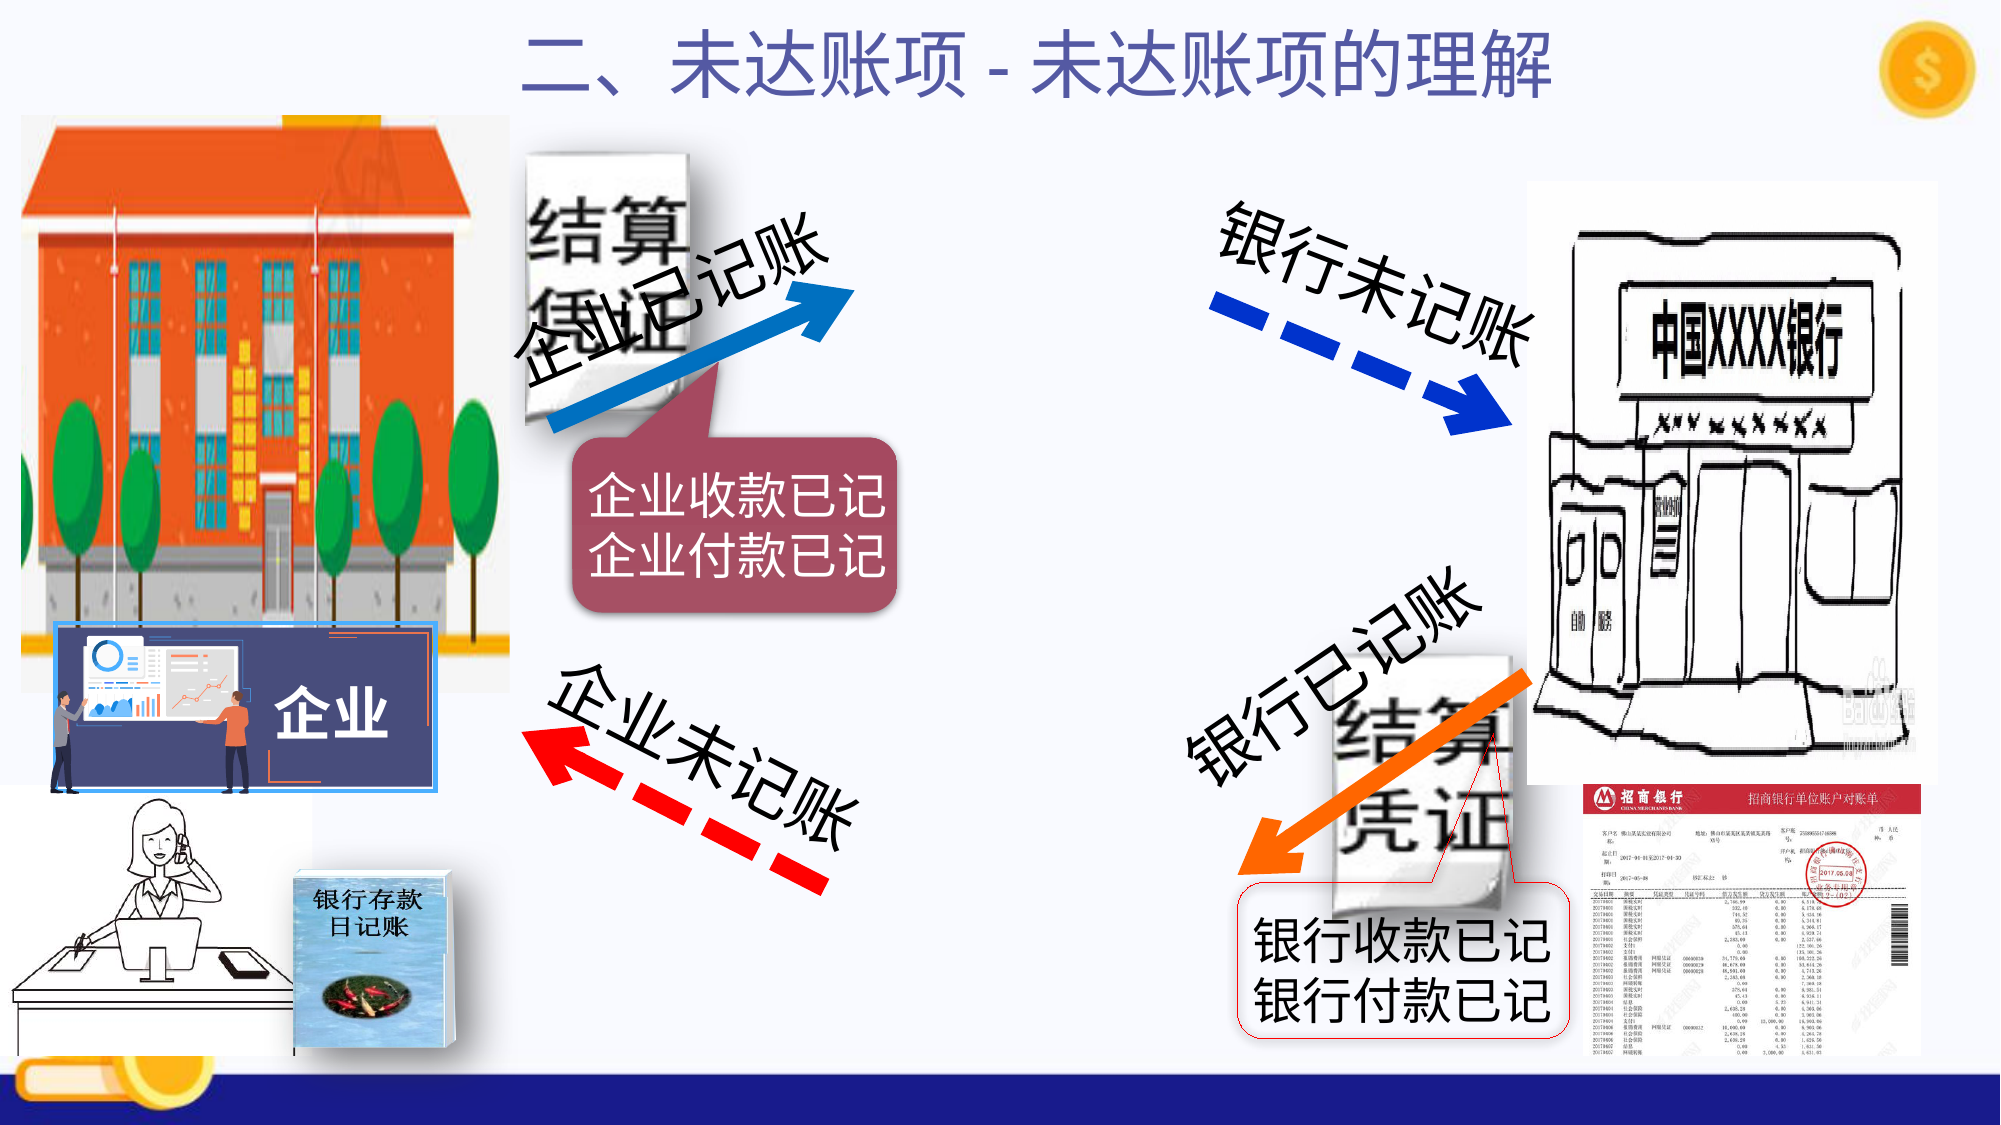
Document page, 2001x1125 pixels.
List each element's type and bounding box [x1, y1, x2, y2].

picture [0, 0, 2000, 1125]
list [1582, 784, 1921, 1056]
text_box [521, 731, 825, 888]
text_box [549, 290, 855, 425]
text_box [1237, 675, 1528, 875]
text_box [1212, 299, 1513, 425]
